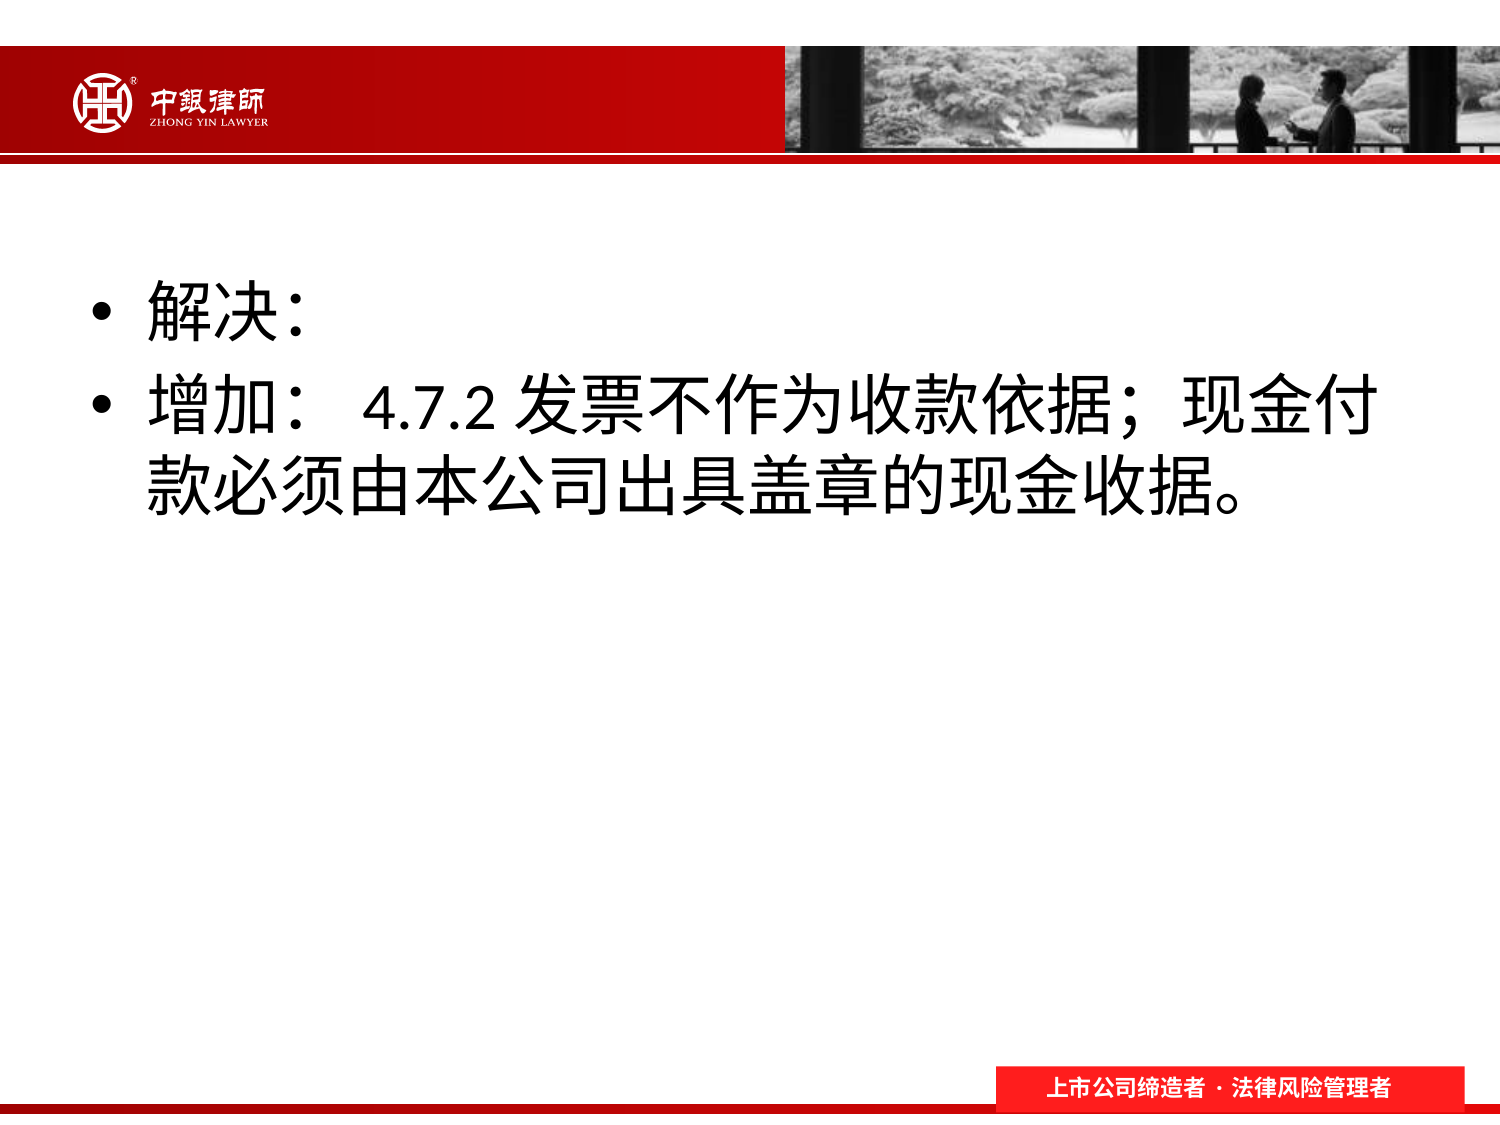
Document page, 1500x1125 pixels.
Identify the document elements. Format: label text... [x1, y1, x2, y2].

list 解决： 增加：4.7.2发票不作为收款依据；现金付款必须由本公司出具盖章的现金收据。 [75, 262, 1425, 1005]
picture [73, 73, 268, 133]
